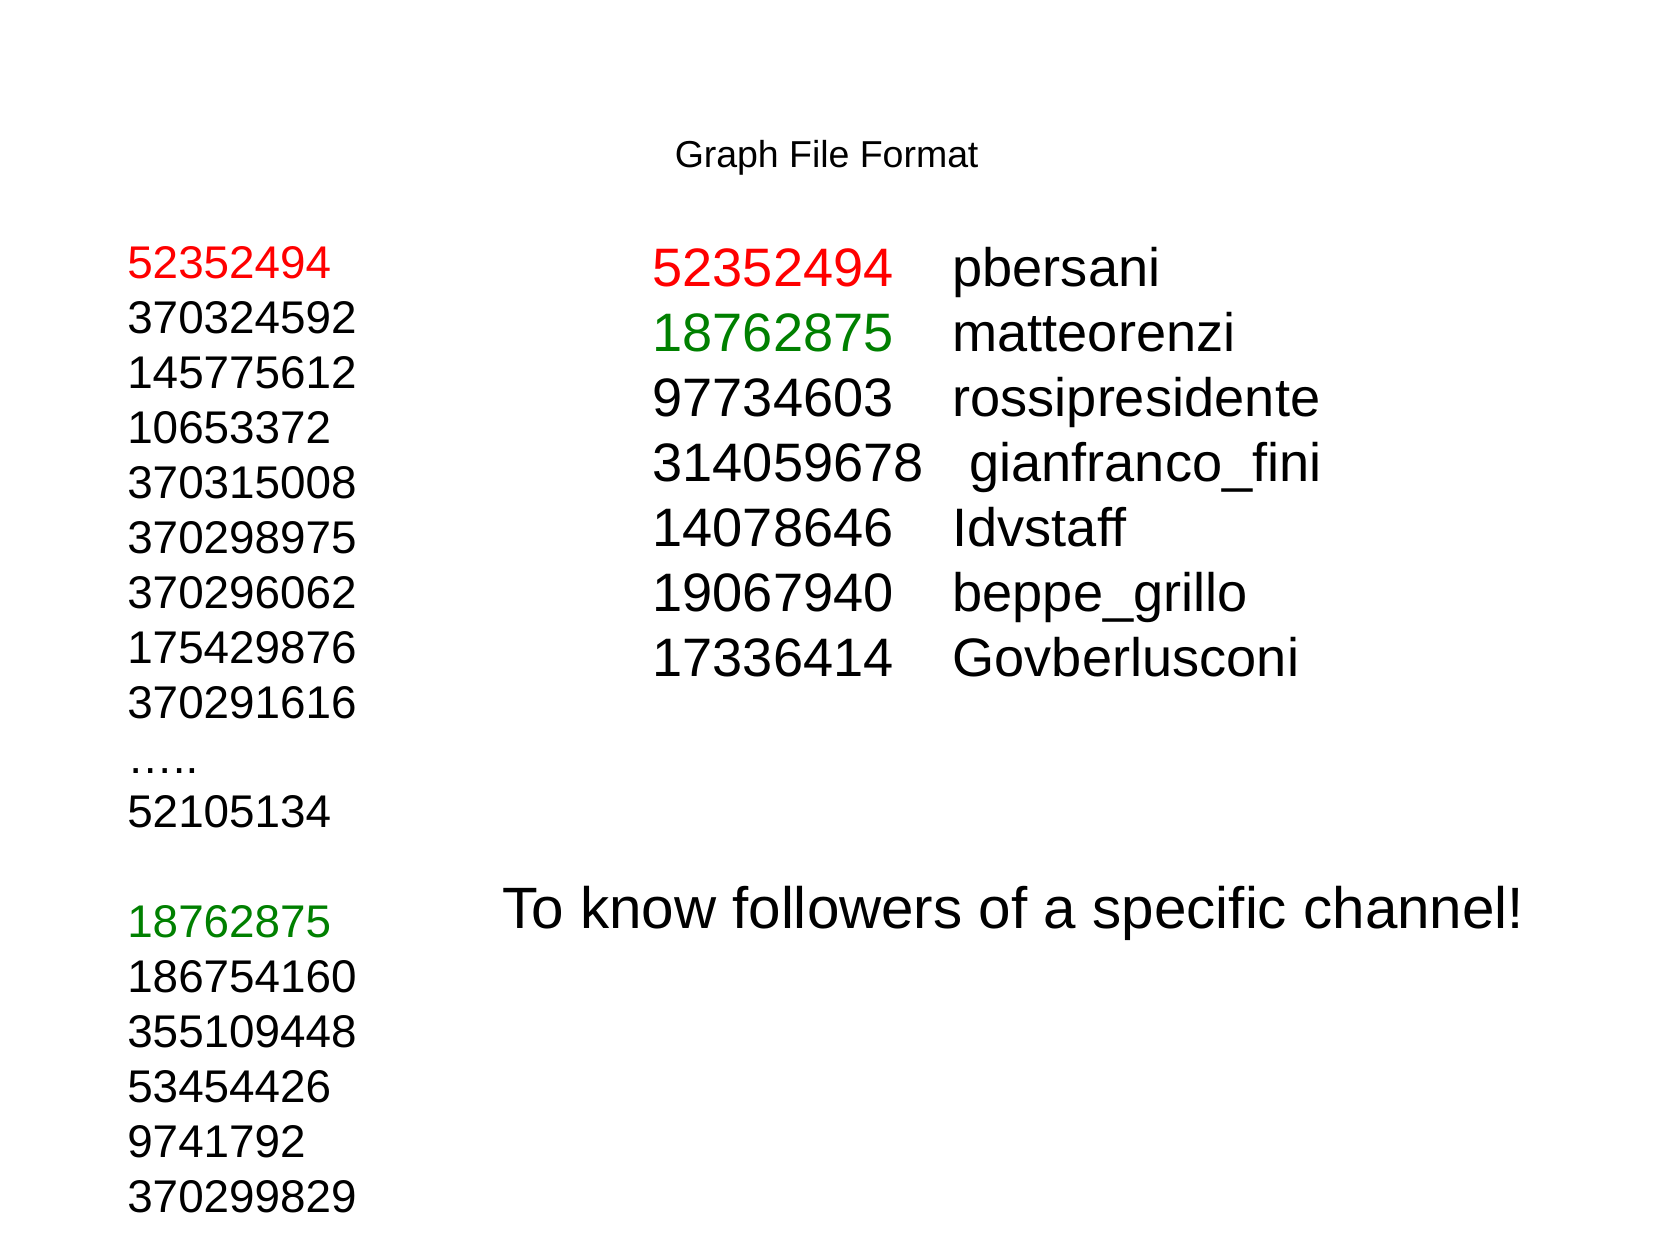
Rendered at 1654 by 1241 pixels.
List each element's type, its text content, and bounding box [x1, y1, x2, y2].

text_box 52352494 pbersani 18762875 matteorenzi 97734603 rossipresidente 314059678 gianfranco_fini 14078646 Idvstaff 19067940 beppe_grillo 17336414 Govberlusconi [637, 224, 1522, 664]
text_box Graph File Format [82, 49, 1571, 257]
text_box To know followers of a specific channel! [487, 862, 1575, 1202]
text_box 52352494 370324592 145775612 10653372 370315008 370298975 370296062 175429876 370291616 ….. 52105134 18762875 186754160 355109448 53454426 9741792 370299829 ….... [112, 225, 479, 1210]
